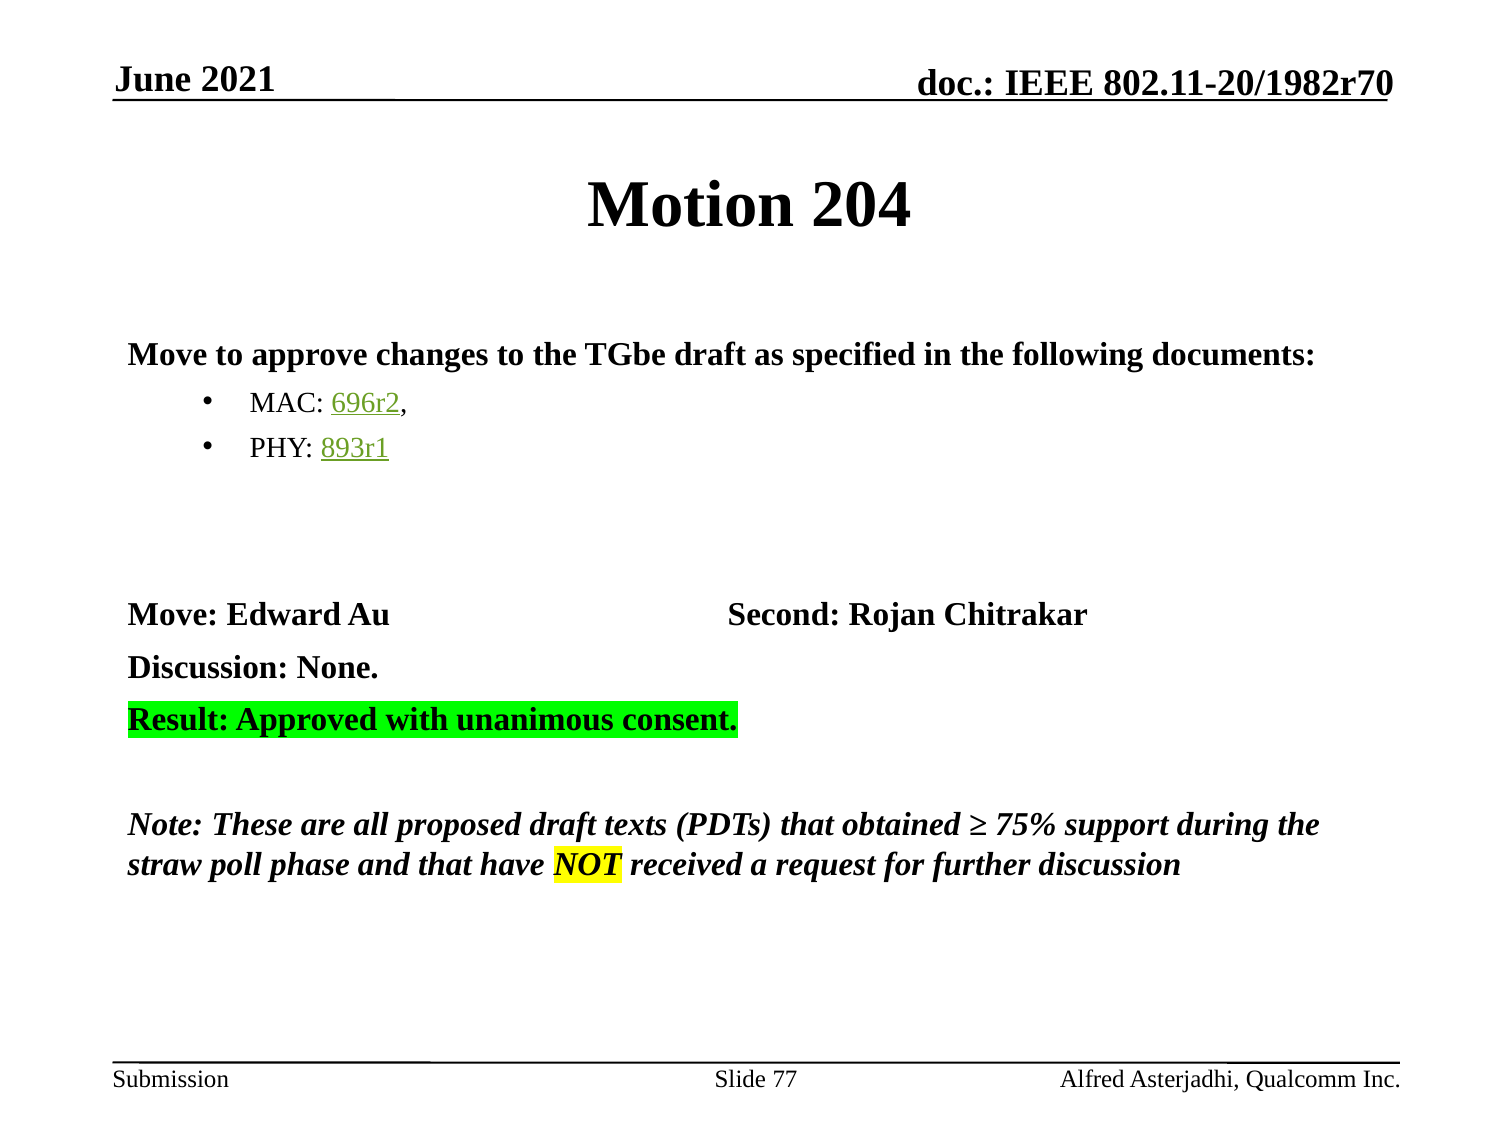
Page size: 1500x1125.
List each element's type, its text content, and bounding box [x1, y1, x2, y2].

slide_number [114, 54, 423, 100]
title Motion 204 [112, 112, 1388, 288]
slide_number Slide 77 [712, 1061, 800, 1123]
list Move to approve changes to the TGbe draft as specified in the following documents: MAC: 696r2, PHY: 893r1 Move: Edward Au Second: Rojan Chitrakar Discussion: None. Result: Approved with unanimous consent. Note: These are all proposed draft texts (PDTs) that obtained ≥ 75% support during the straw poll phase and that have NOT received a request for further discussion [112, 324, 1388, 1000]
footer Alfred Asterjadhi, Qualcomm Inc. [878, 1061, 1402, 1093]
